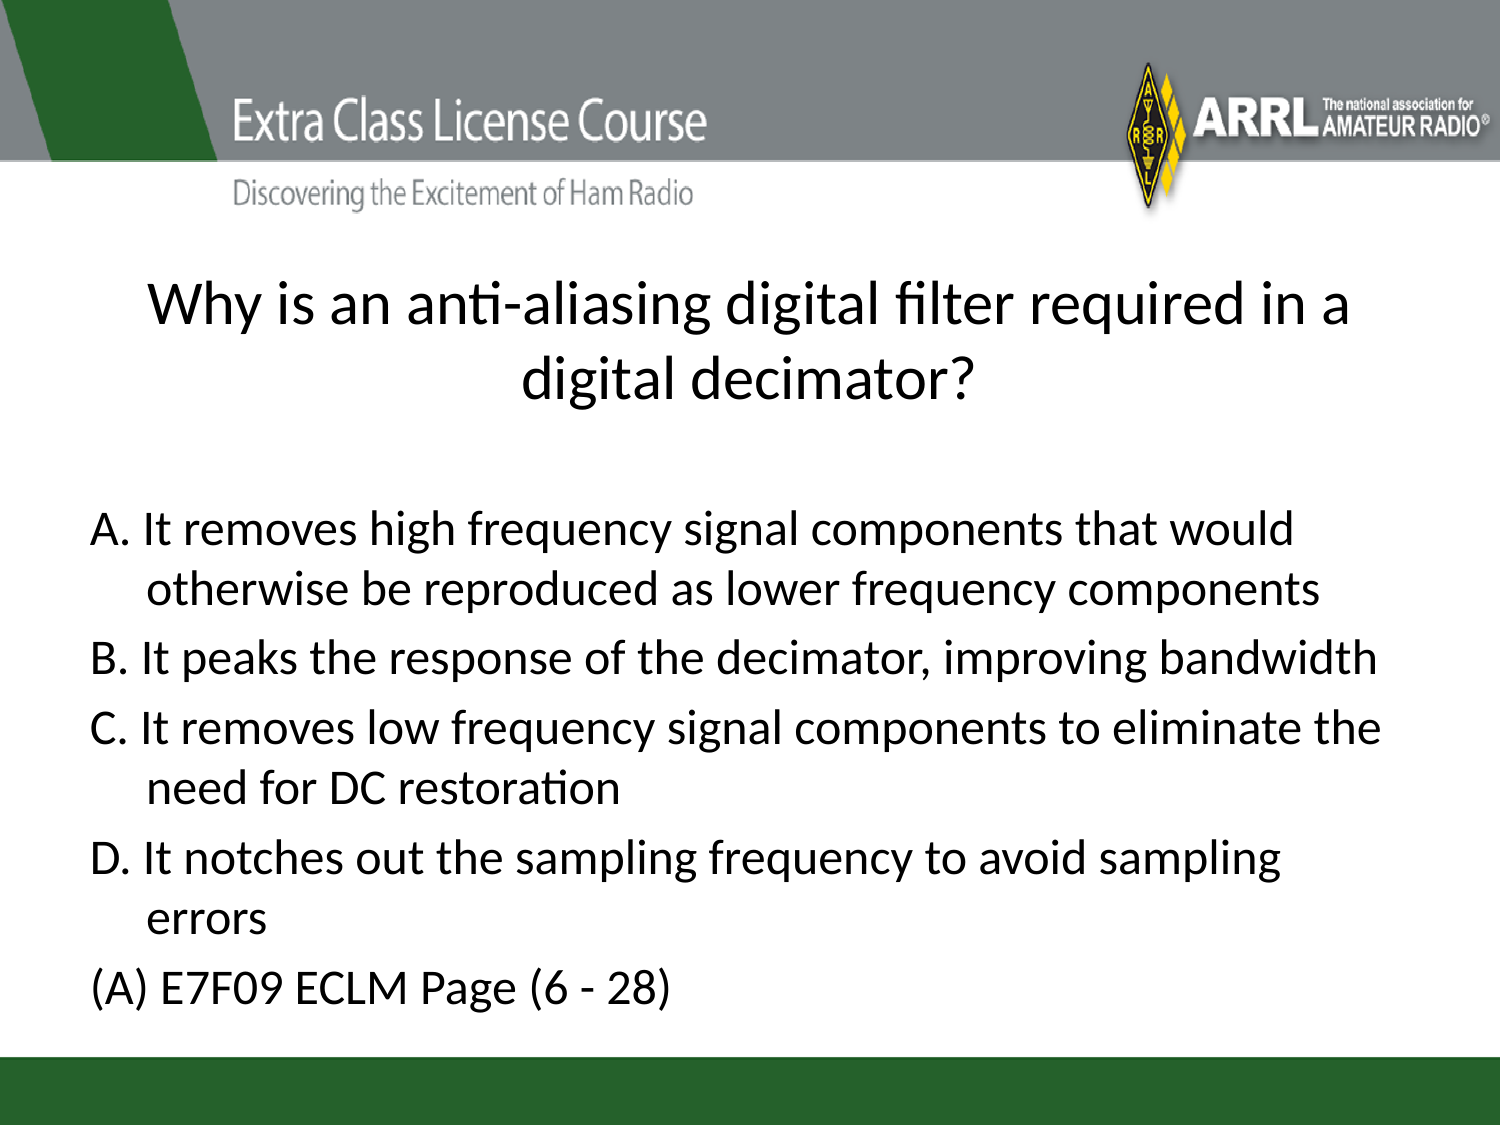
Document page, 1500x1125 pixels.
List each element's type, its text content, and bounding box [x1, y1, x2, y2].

list A. It removes high frequency signal components that would otherwise be reproduced as lower frequency components B. It peaks the response of the decimator, improving bandwidth C. It removes low frequency signal components to eliminate the need for DC restoration D. It notches out the sampling frequency to avoid sampling errors (A) E7F09 ECLM Page (6 - 28) [75, 487, 1425, 1005]
picture [0, 0, 1500, 1125]
title Why is an anti-aliasing digital filter required in a digital decimator? [75, 254, 1425, 435]
